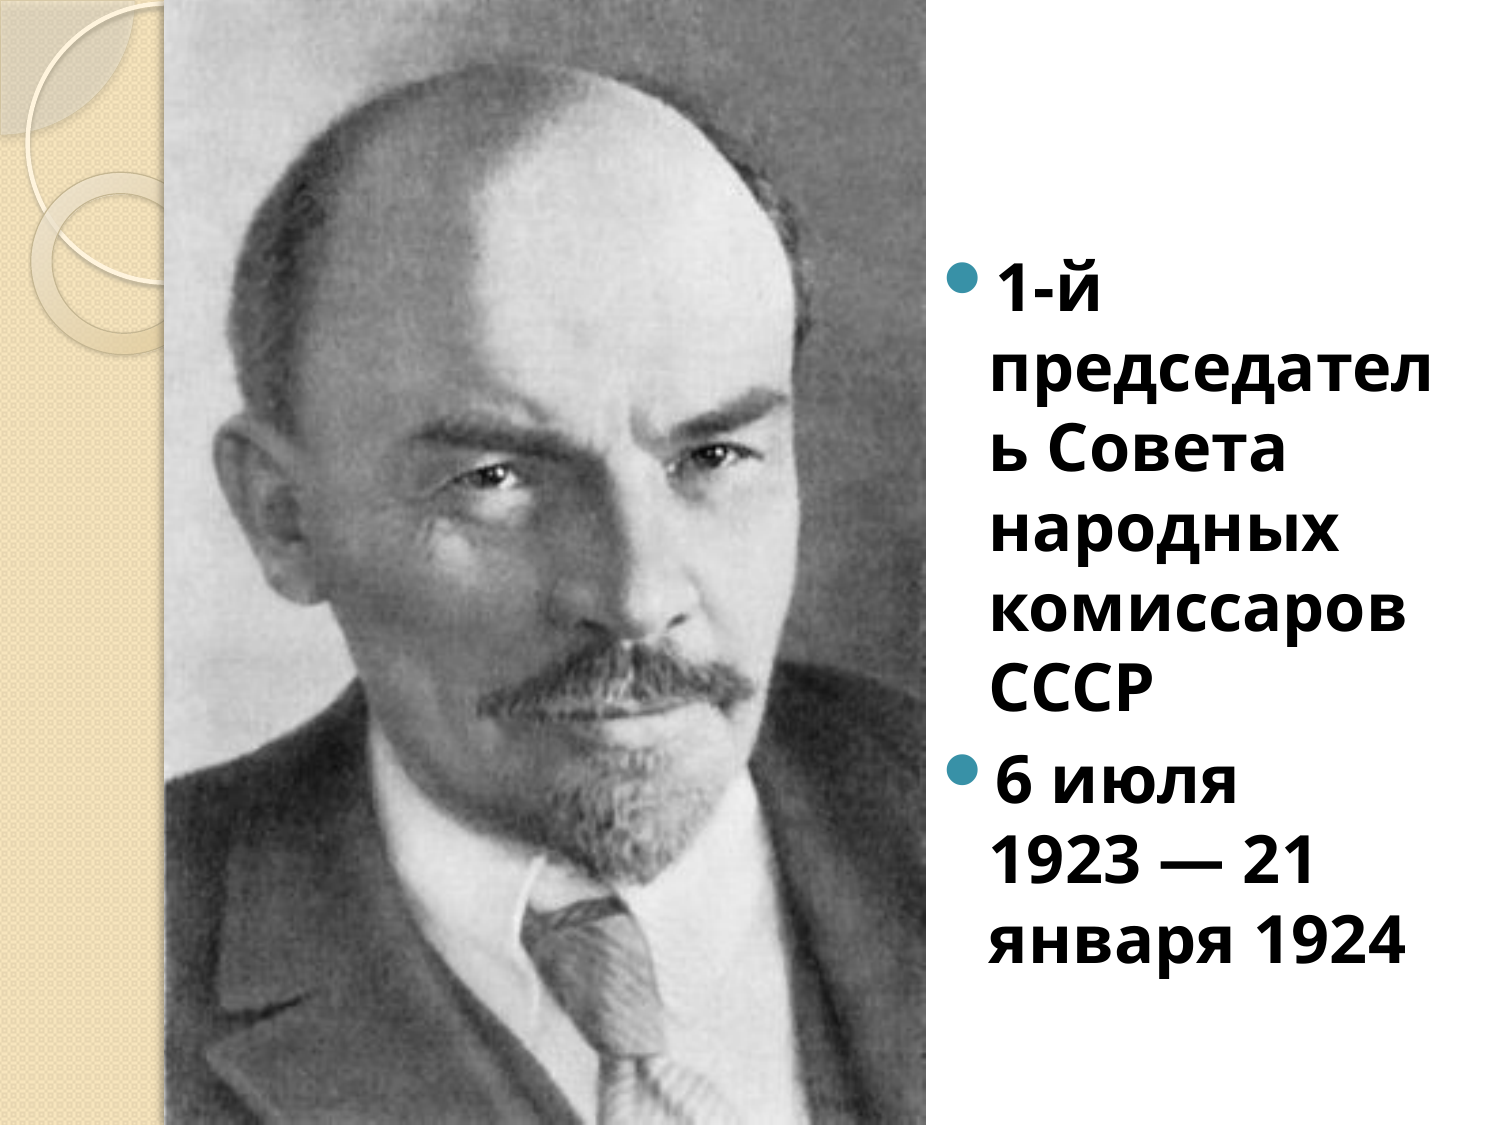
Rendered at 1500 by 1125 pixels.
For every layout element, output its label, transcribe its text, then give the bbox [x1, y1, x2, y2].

list 1-й председатель Совета народных комиссаров СССР 6 июля 1923 — 21 января 1924 [932, 237, 1466, 1025]
picture [163, 0, 927, 1125]
